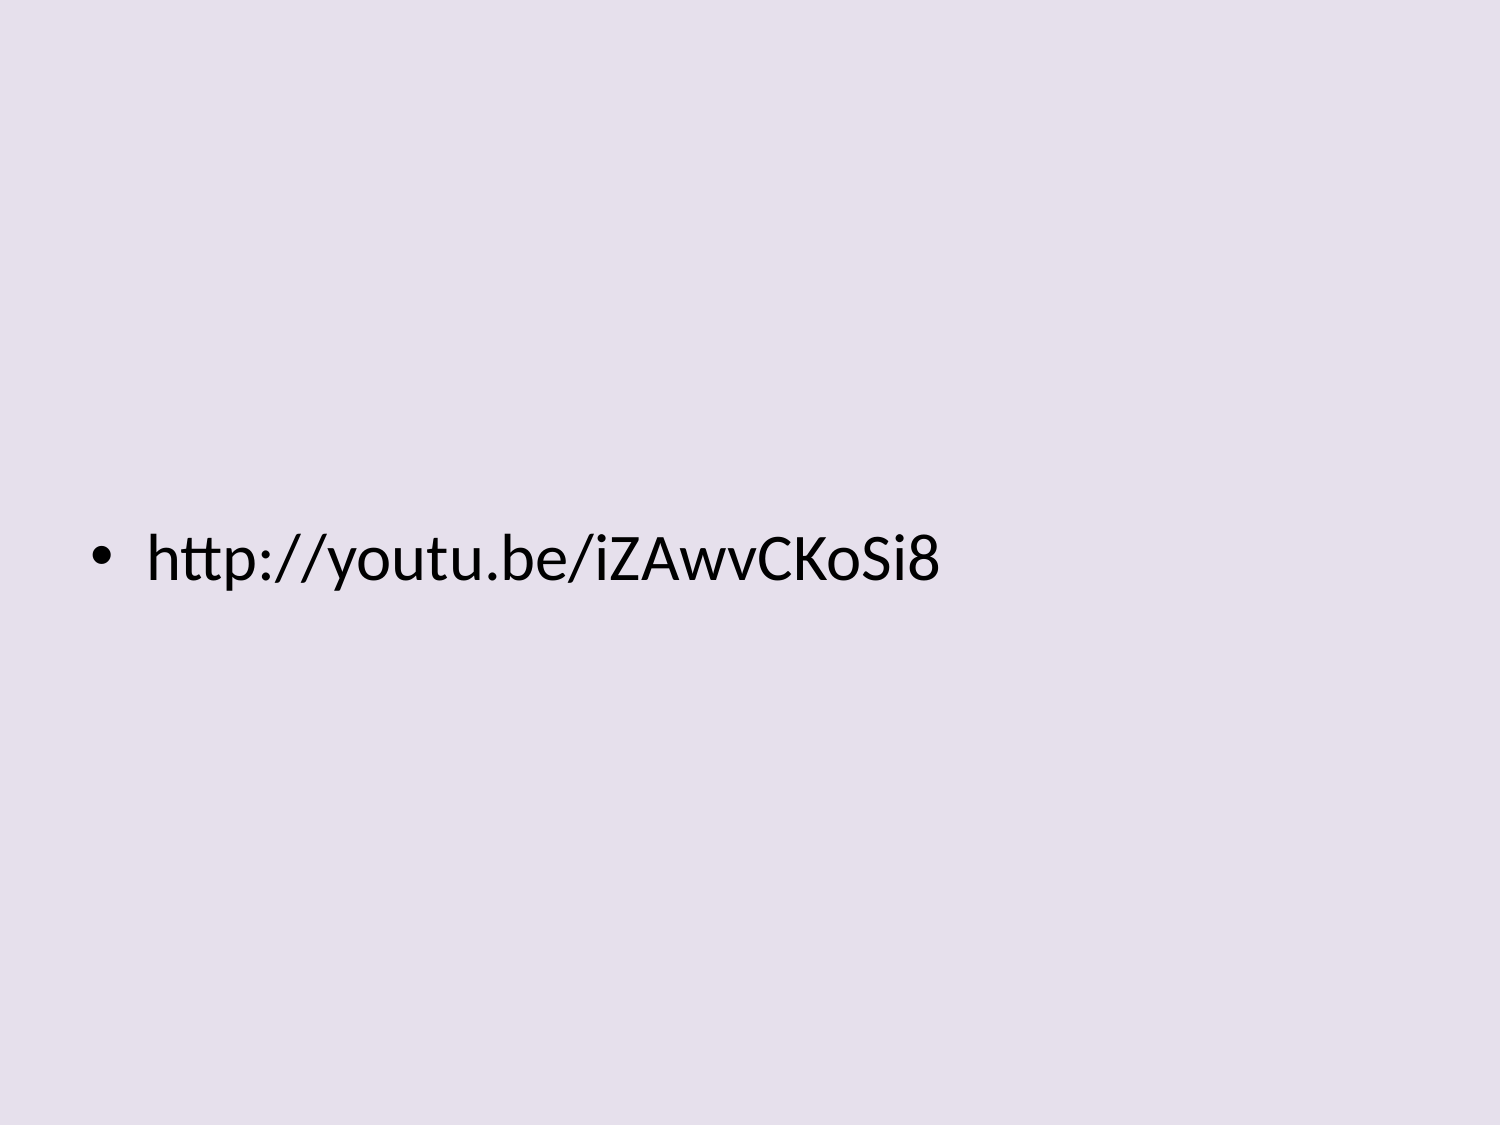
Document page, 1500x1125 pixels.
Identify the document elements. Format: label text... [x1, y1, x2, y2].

list http://youtu.be/iZAwvCKoSi8 [75, 40, 1451, 1000]
